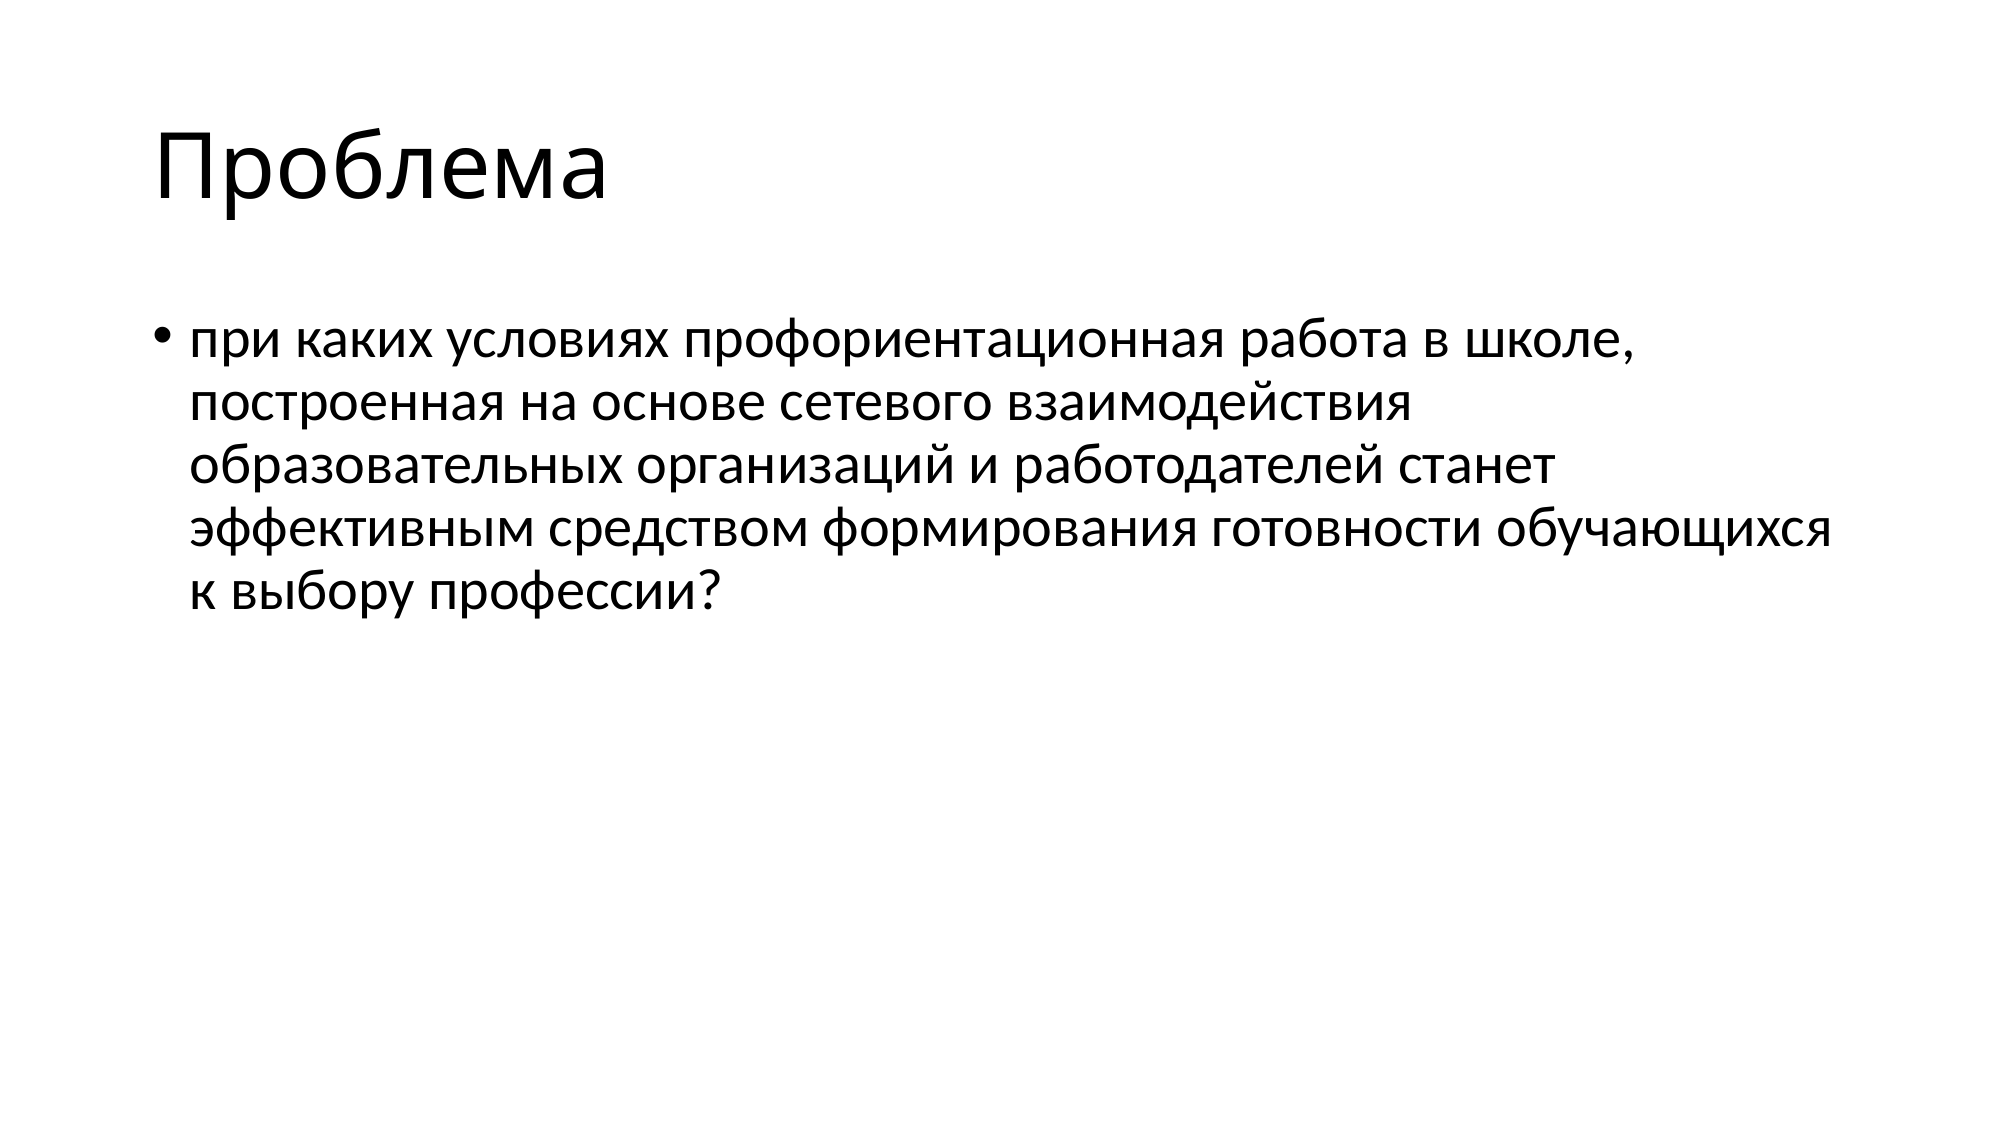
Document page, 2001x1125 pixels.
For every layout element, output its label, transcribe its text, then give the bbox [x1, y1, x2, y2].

title Проблема [137, 59, 1863, 278]
list при каких условиях профориентационная работа в школе, построенная на основе сетевого взаимодействия образовательных организаций и работодателей станет эффективным средством формирования готовности обучающихся к выбору профессии? [137, 299, 1863, 1014]
